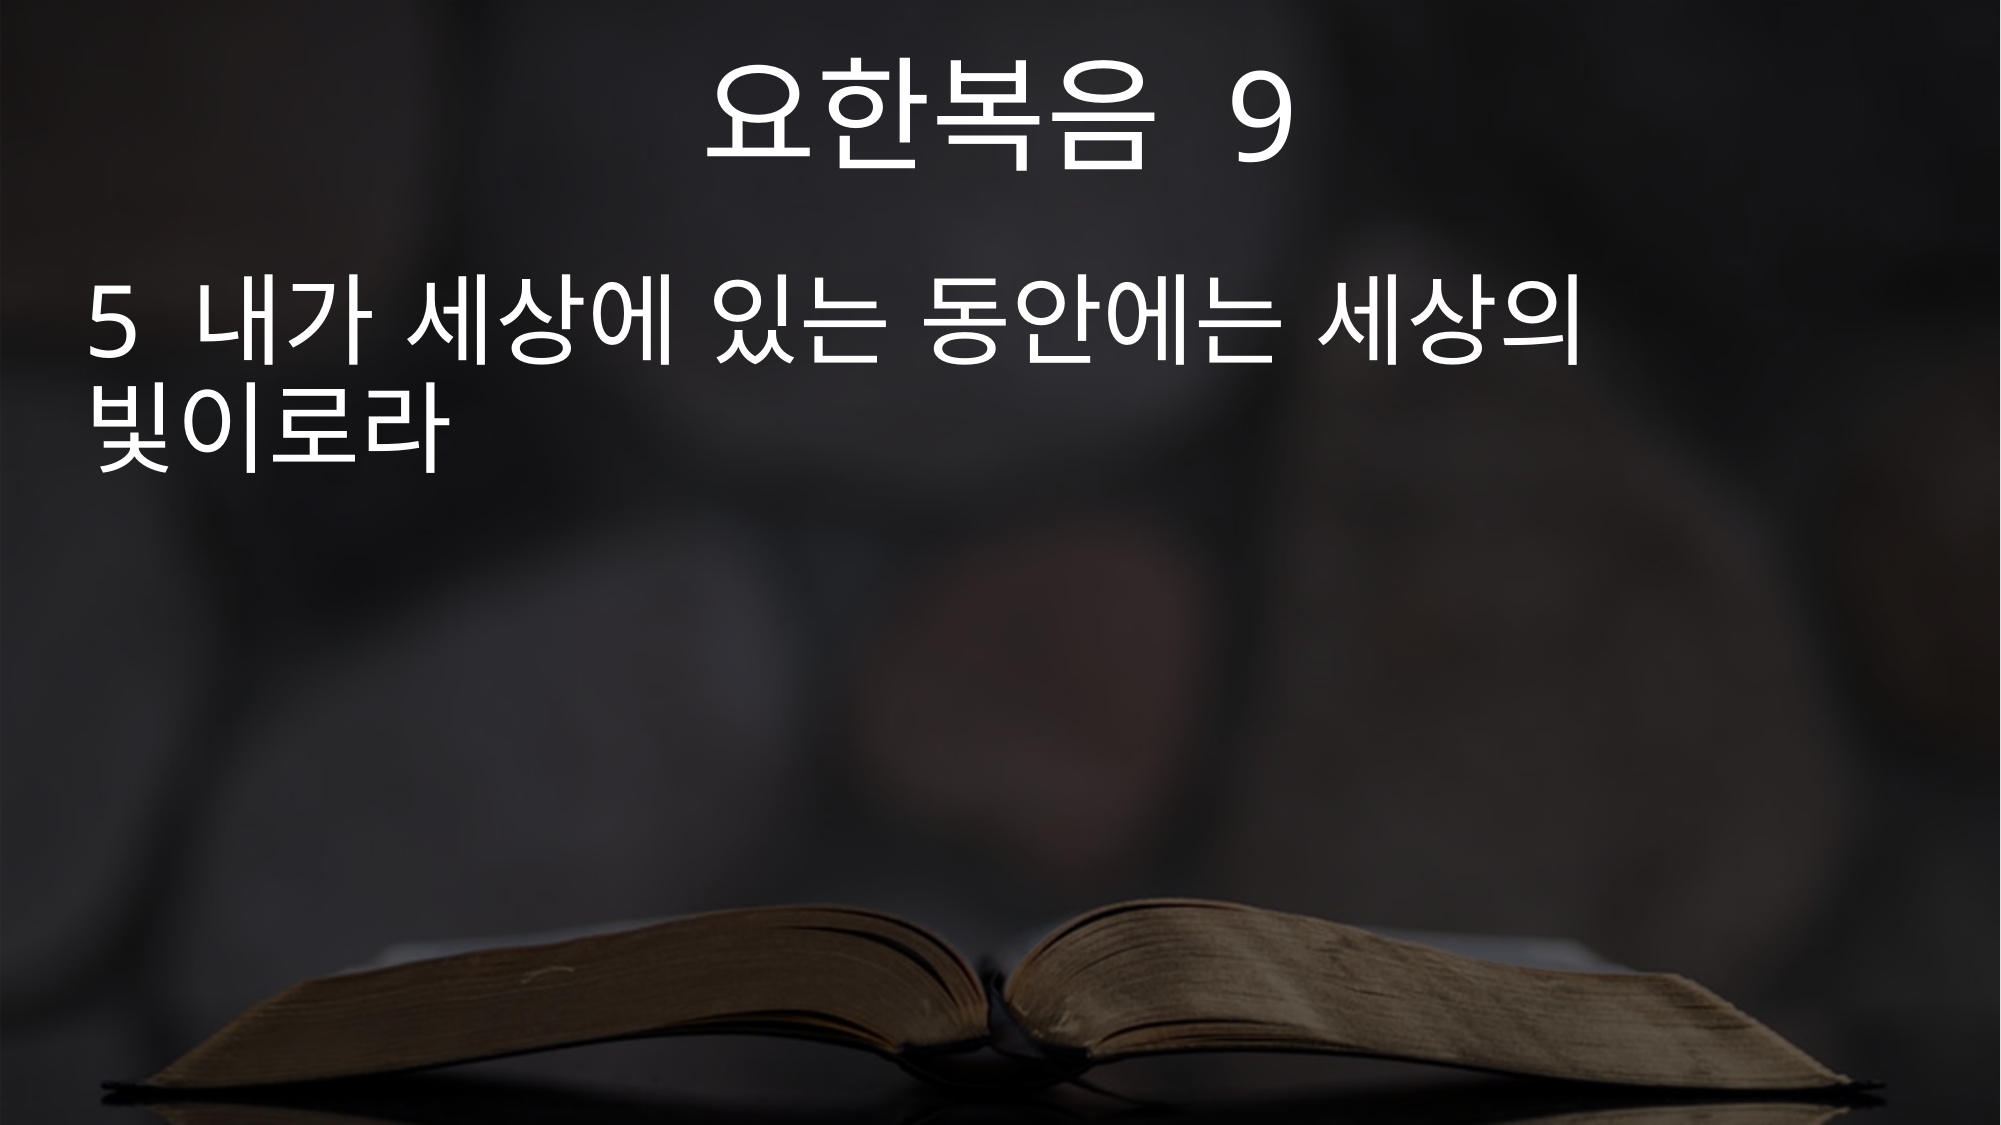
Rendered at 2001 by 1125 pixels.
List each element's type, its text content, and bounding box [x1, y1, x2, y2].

list 5 내가 세상에 있는 동안에는 세상의 빛이로라 [69, 263, 1953, 423]
footer 요한복음 9 [0, 32, 2000, 192]
picture [0, 0, 2001, 1125]
